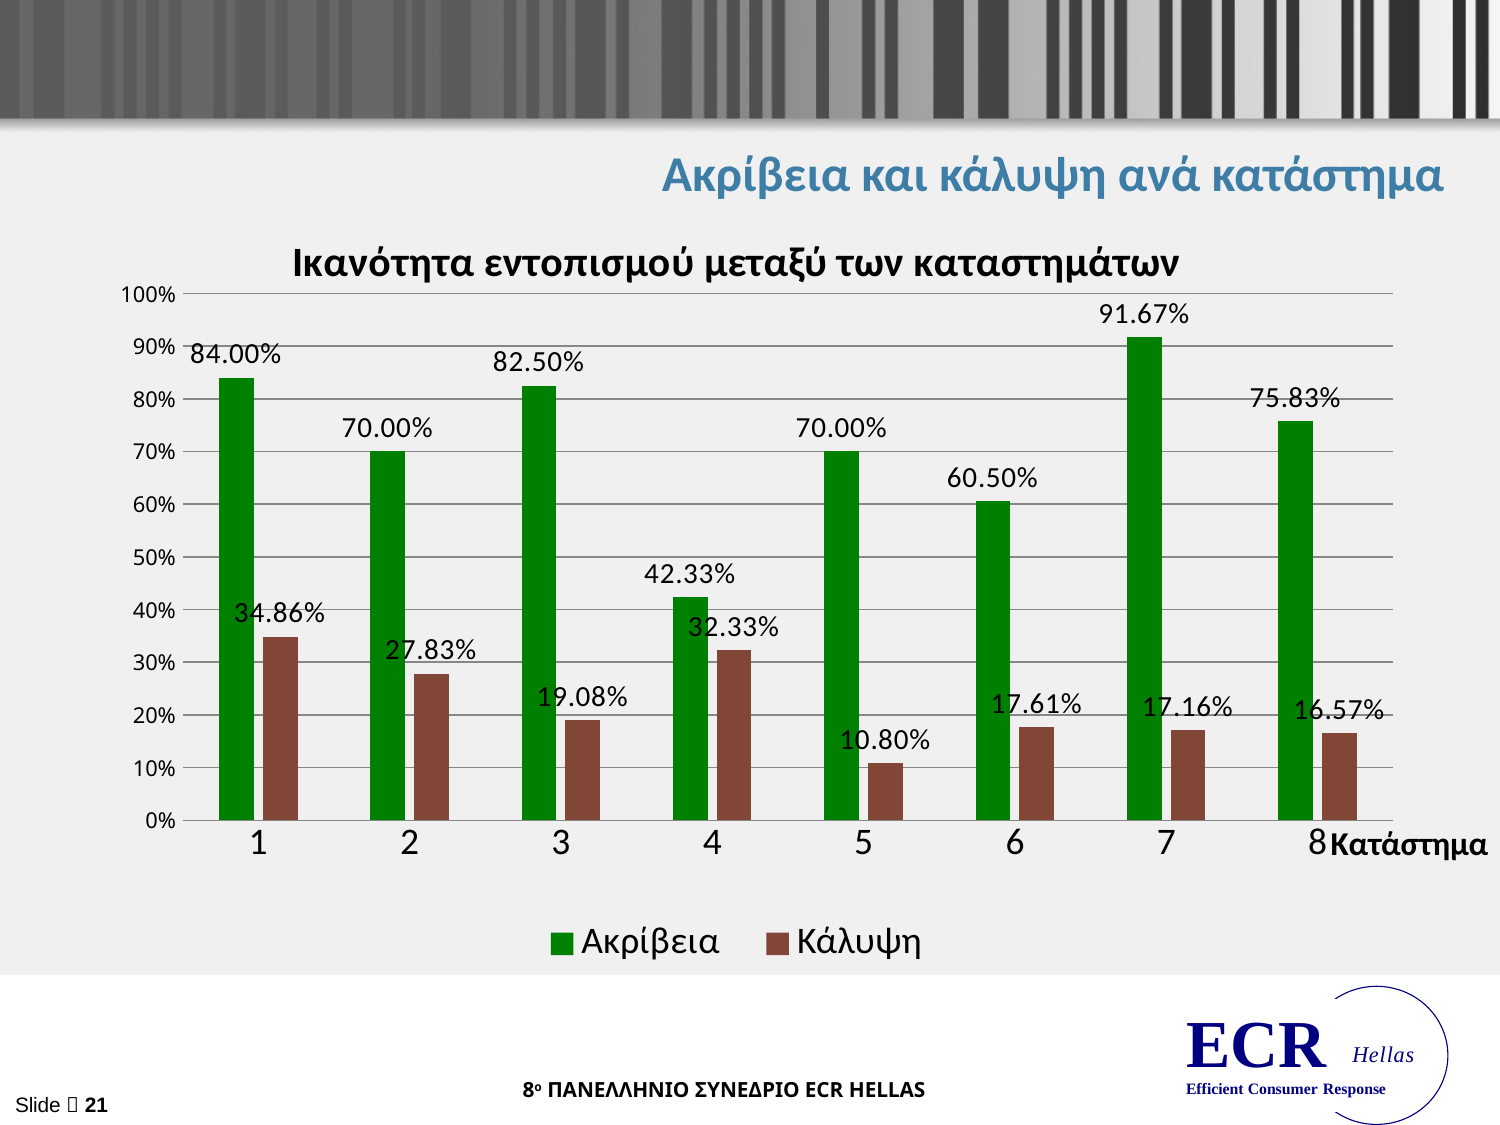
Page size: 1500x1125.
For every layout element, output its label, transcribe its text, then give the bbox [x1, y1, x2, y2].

title Ακρίβεια και κάλυψη ανά κατάστημα [65, 138, 1445, 238]
chart [55, 208, 1418, 1005]
text_box Κατάστημα [1421, 814, 1472, 882]
footer Slide  21 [0, 1084, 176, 1125]
picture [0, 0, 1500, 1125]
